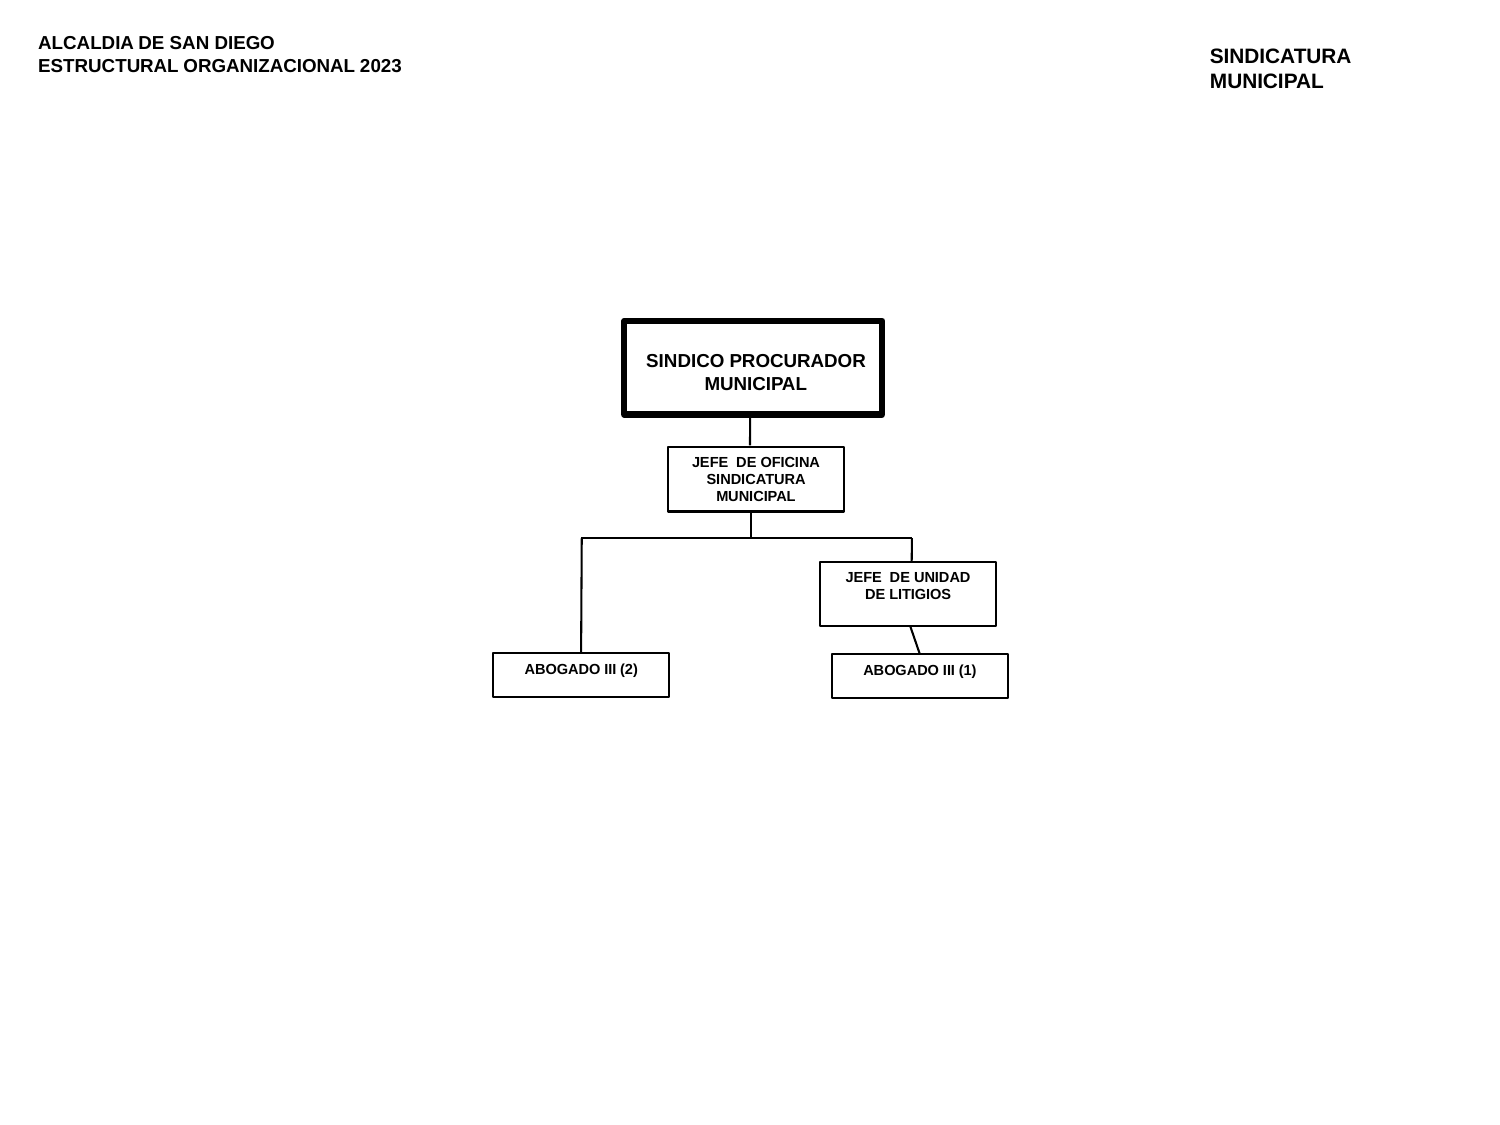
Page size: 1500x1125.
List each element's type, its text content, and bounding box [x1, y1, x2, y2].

text_box ALCALDIA DE SAN DIEGO ESTRUCTURAL ORGANIZACIONAL 2023 [23, 23, 551, 84]
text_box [492, 320, 1008, 699]
text_box SINDICATURA MUNICIPAL [1195, 35, 1465, 100]
